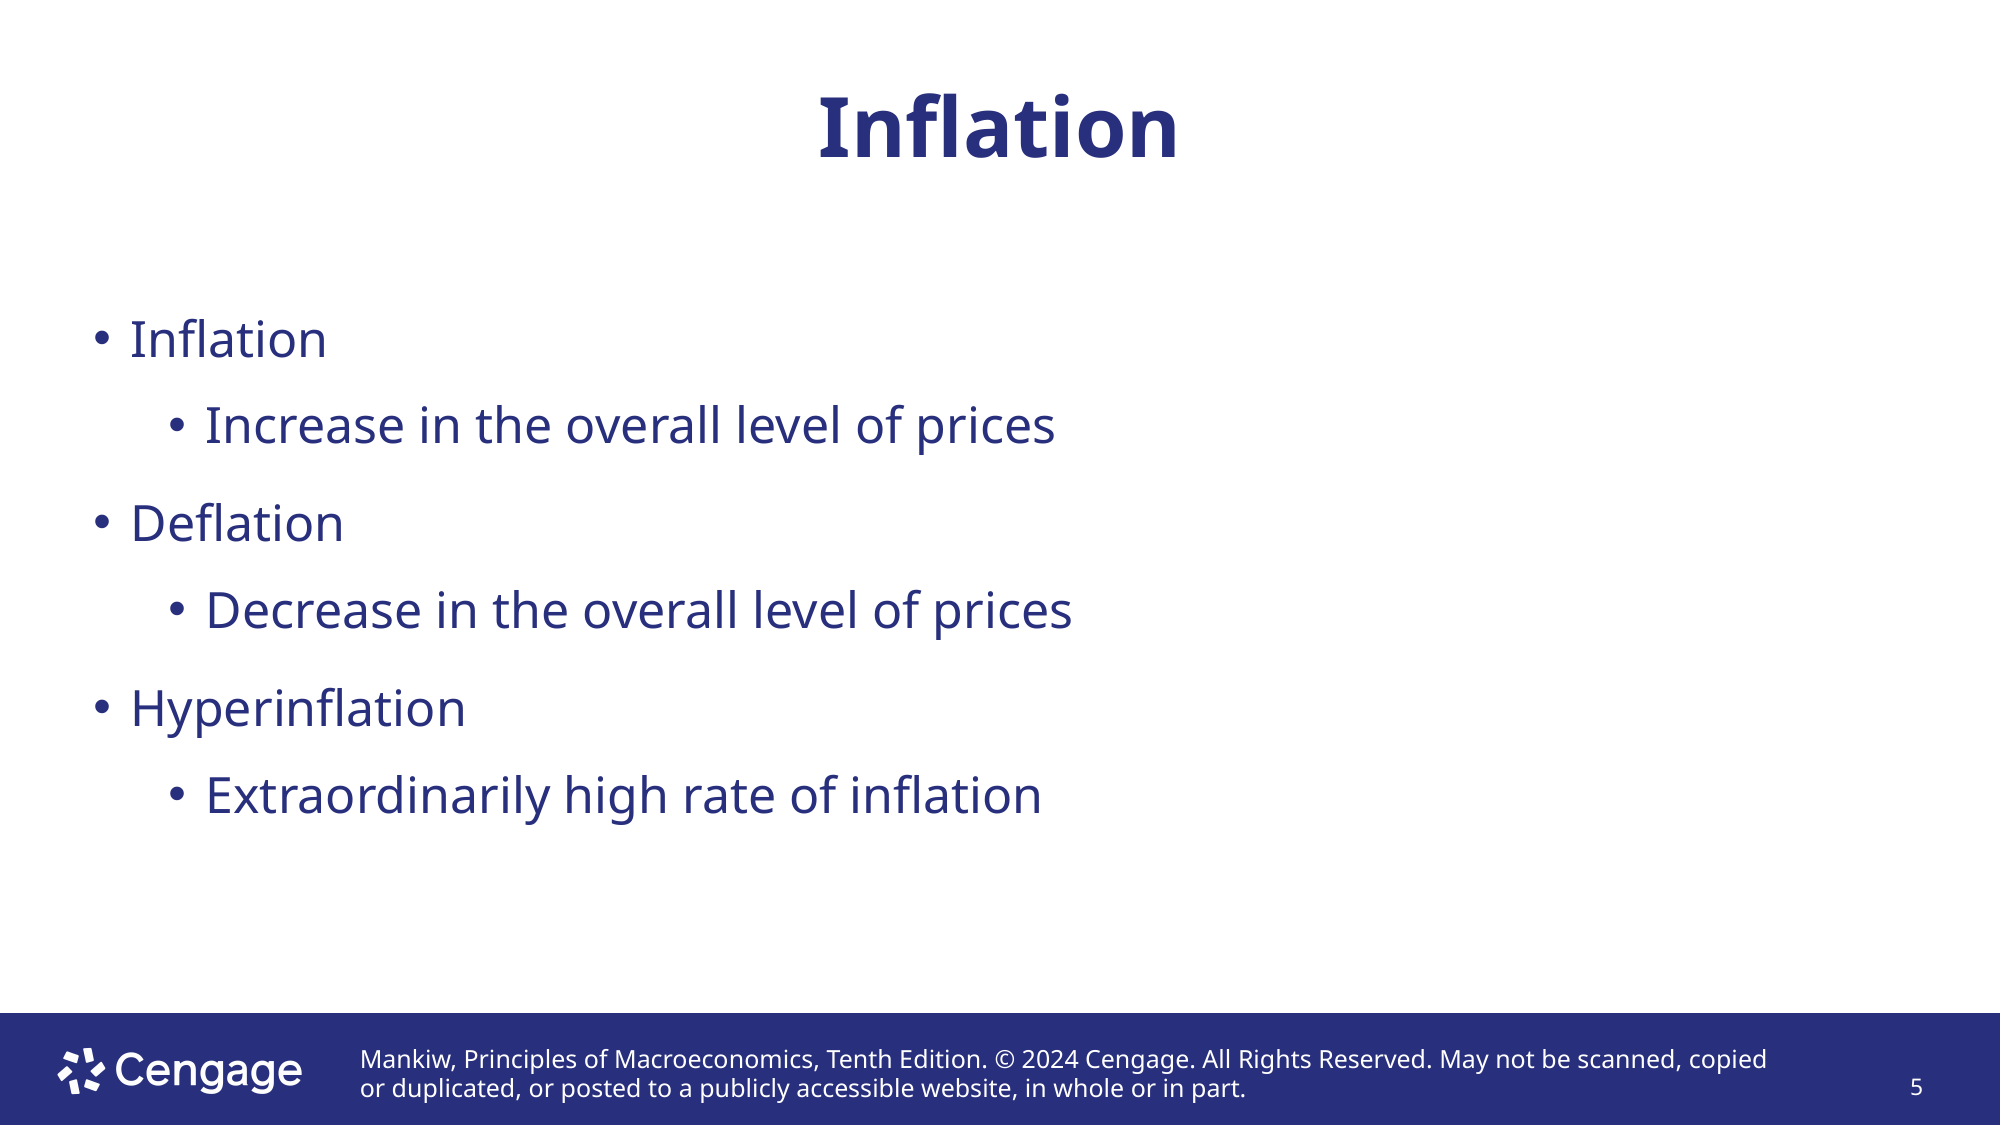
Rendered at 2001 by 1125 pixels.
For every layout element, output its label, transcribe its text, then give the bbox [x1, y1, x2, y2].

picture [30, 1020, 329, 1122]
title Inflation [78, 77, 1923, 278]
list Inflation Increase in the overall level of prices Deflation Decrease in the overall level of prices Hyperinflation Extraordinarily high rate of inflation [78, 299, 1923, 1014]
